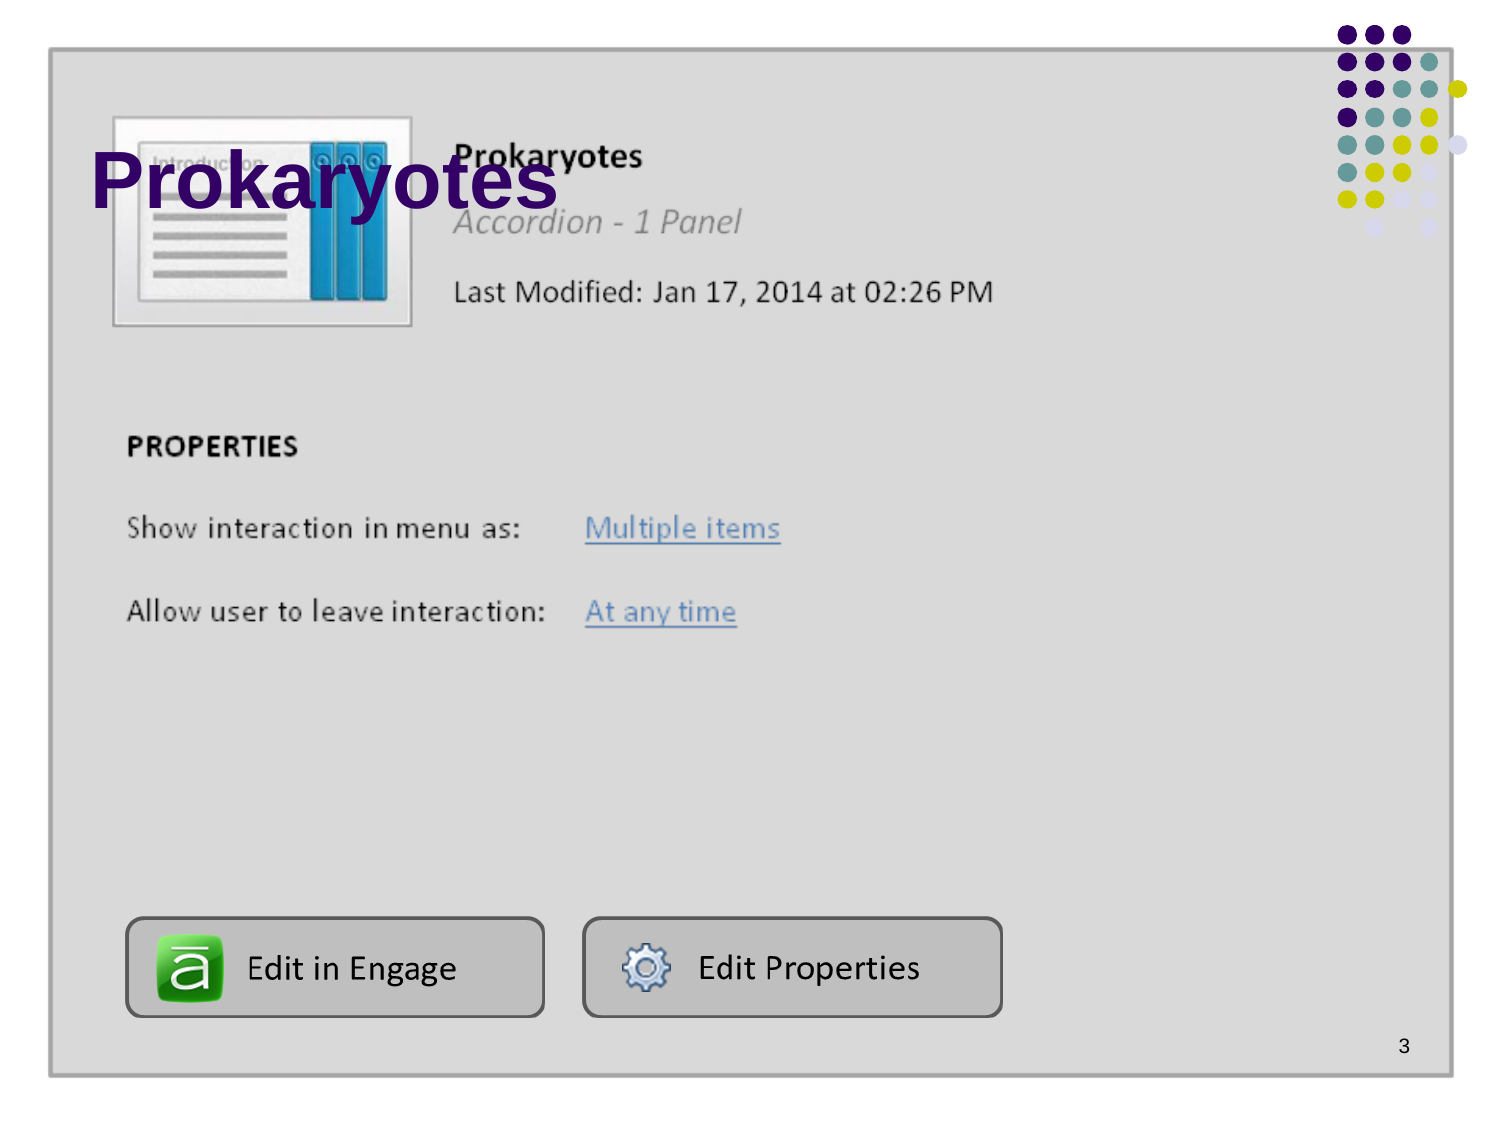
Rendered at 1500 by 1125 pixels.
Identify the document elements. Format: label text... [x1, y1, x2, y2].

picture [0, 0, 1500, 1125]
slide_number 3 [1074, 1024, 1426, 1101]
title Prokaryotes [75, 20, 1313, 233]
